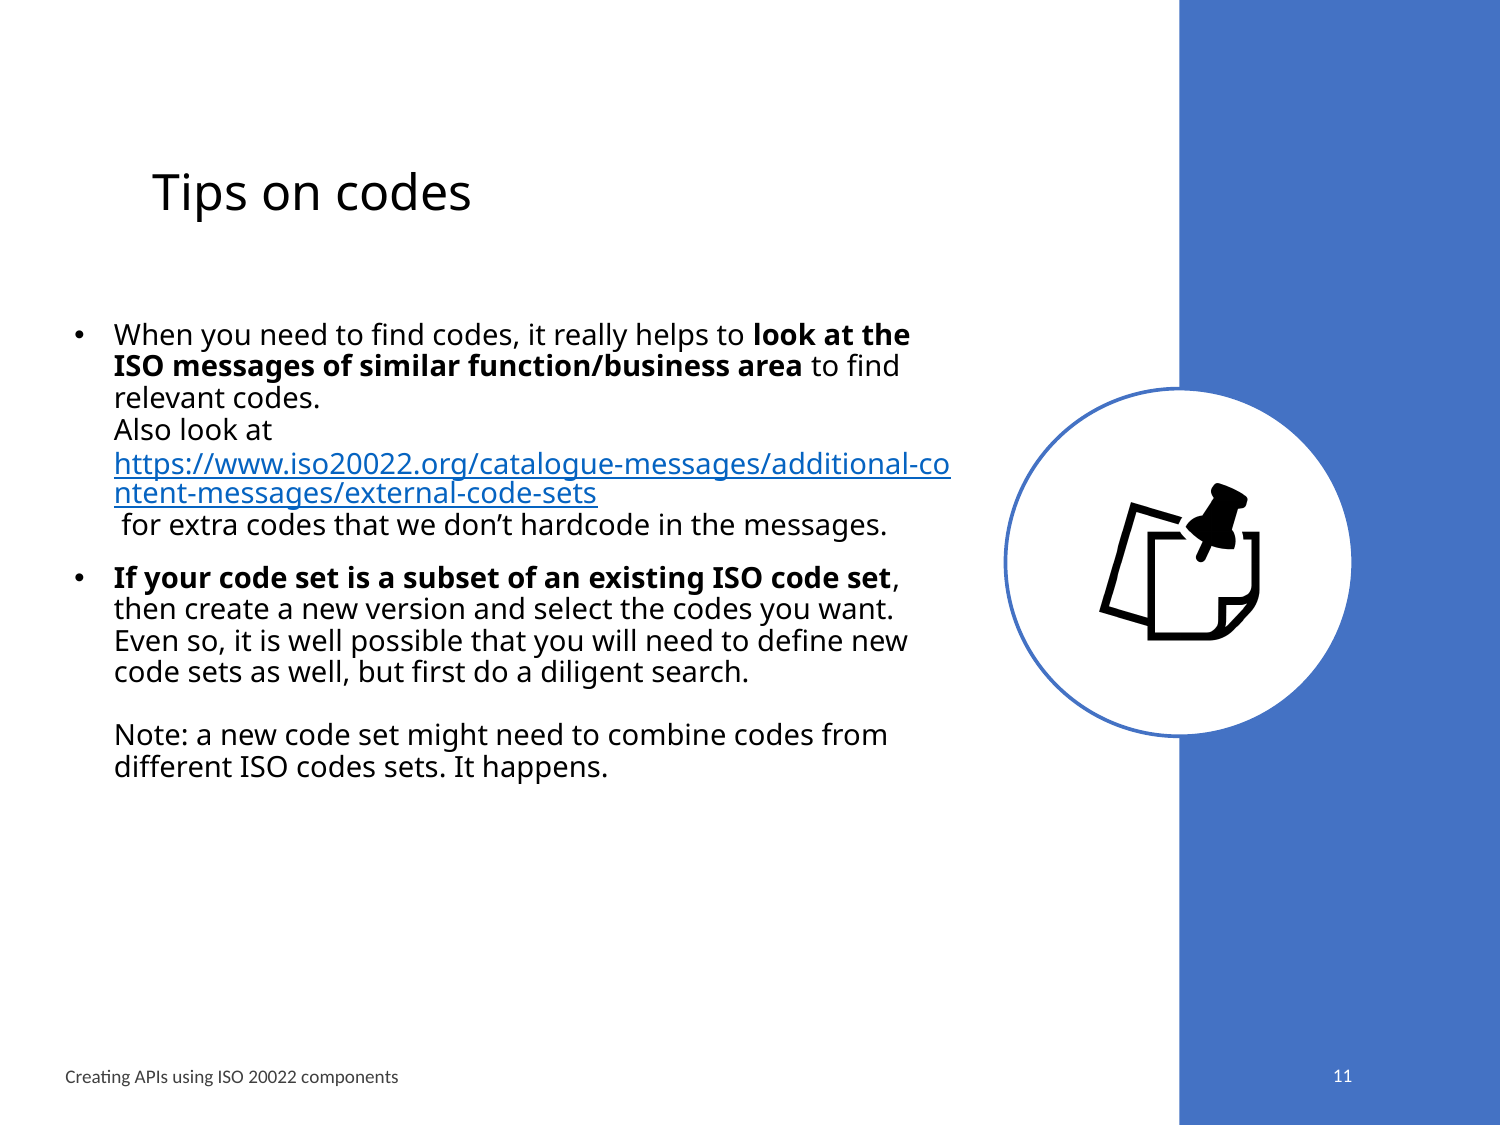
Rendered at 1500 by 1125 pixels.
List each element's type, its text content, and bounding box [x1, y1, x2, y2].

text_box [1004, 387, 1355, 738]
text_box [1178, 0, 1500, 1125]
picture [1086, 469, 1275, 658]
list When you need to find codes, it really helps to look at the ISO messages of similar function/business area to find relevant codes. Also look at https://www.iso20022.org/catalogue-messages/additional-content-messages/external-code-sets for extra codes that we don’t hardcode in the messages. If your code set is a subset of an existing ISO code set, then create a new version and select the codes you want. Even so, it is well possible that you will need to define new code sets as well, but first do a diligent search. Note: a new code set might need to combine codes from different ISO codes sets. It happens. [59, 253, 979, 875]
title Tips on codes [137, 112, 1058, 276]
slide_number 11 [1242, 1052, 1368, 1098]
footer Creating APIs using ISO 20022 components [50, 1053, 653, 1099]
